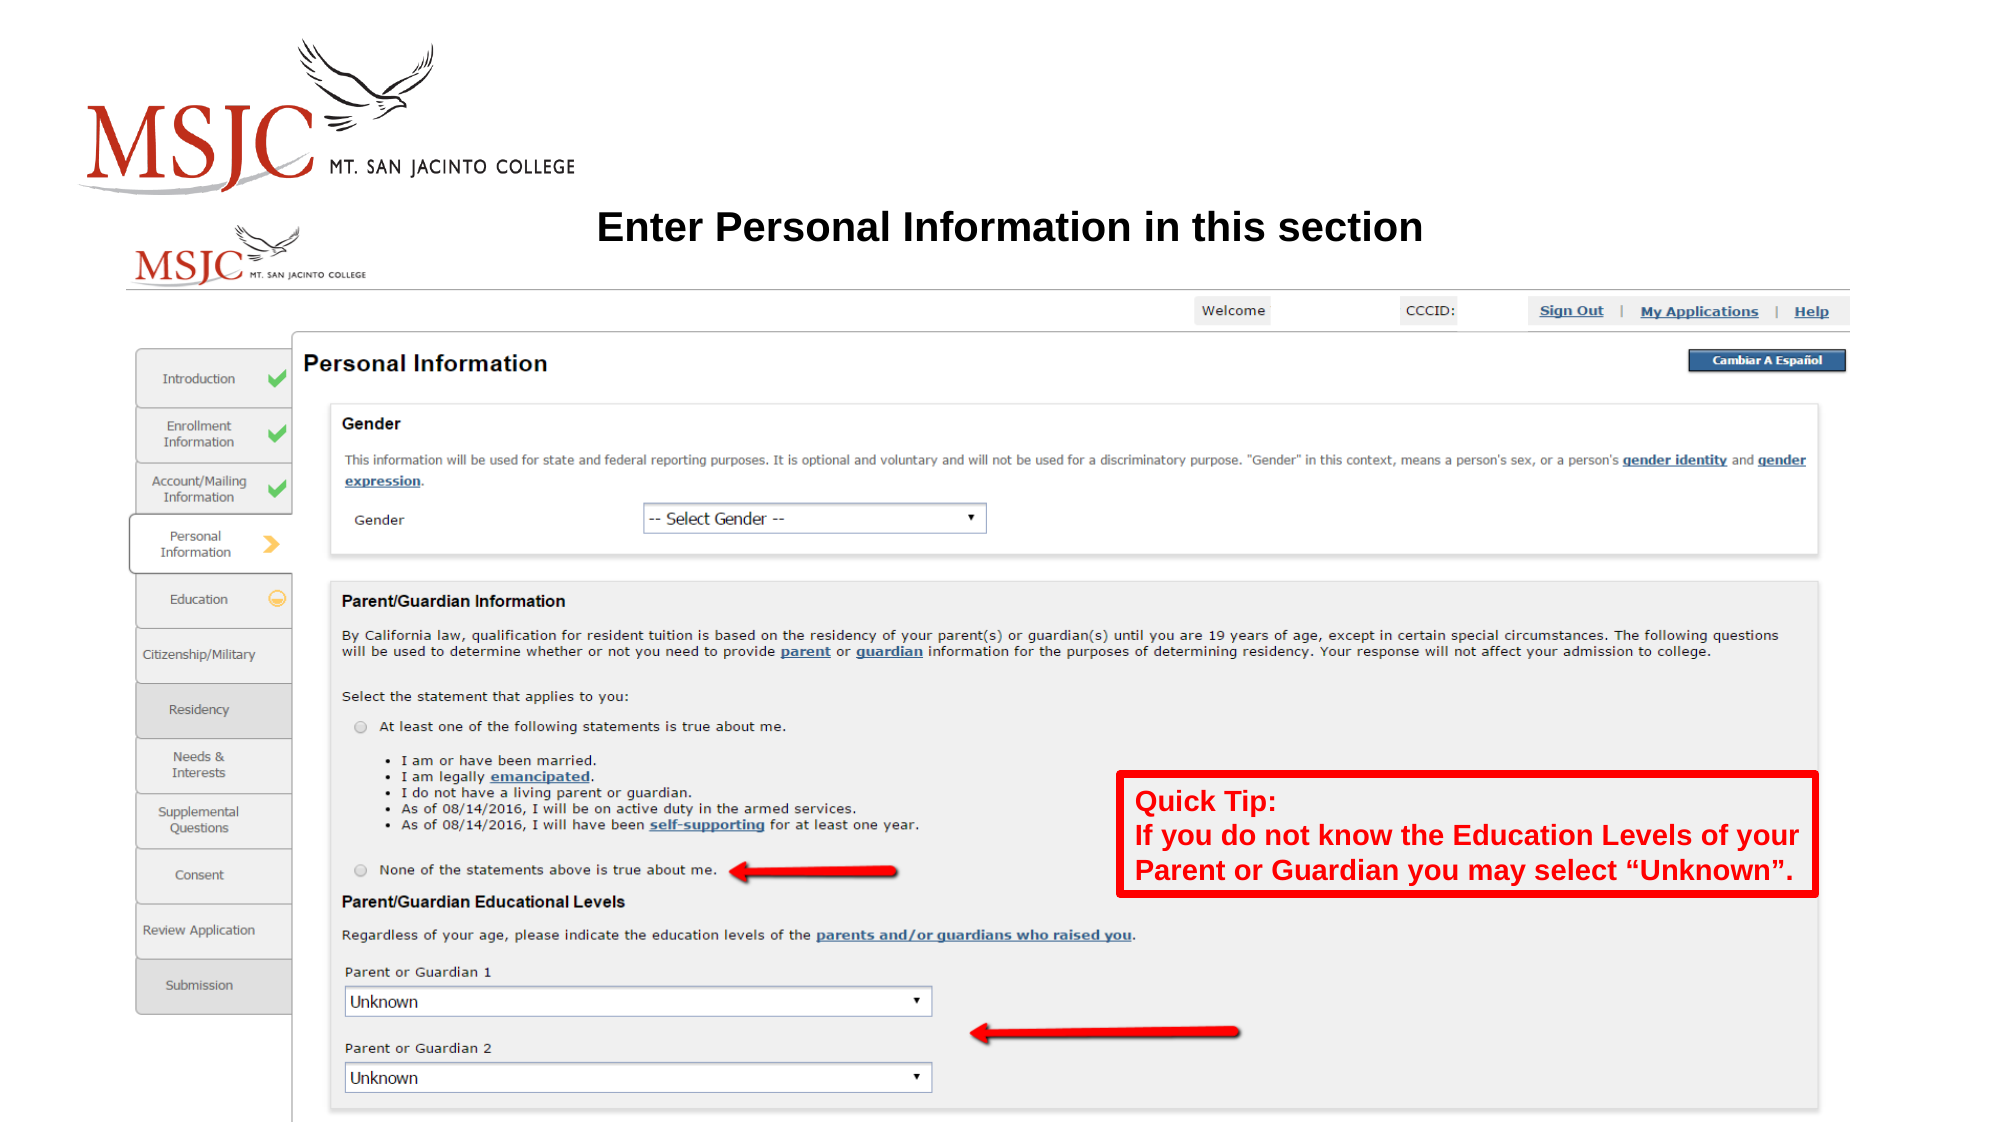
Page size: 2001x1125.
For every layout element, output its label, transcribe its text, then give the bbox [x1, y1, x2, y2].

picture [126, 225, 1850, 1123]
picture [77, 38, 576, 195]
title Enter Personal Information in this section [147, 194, 1873, 263]
